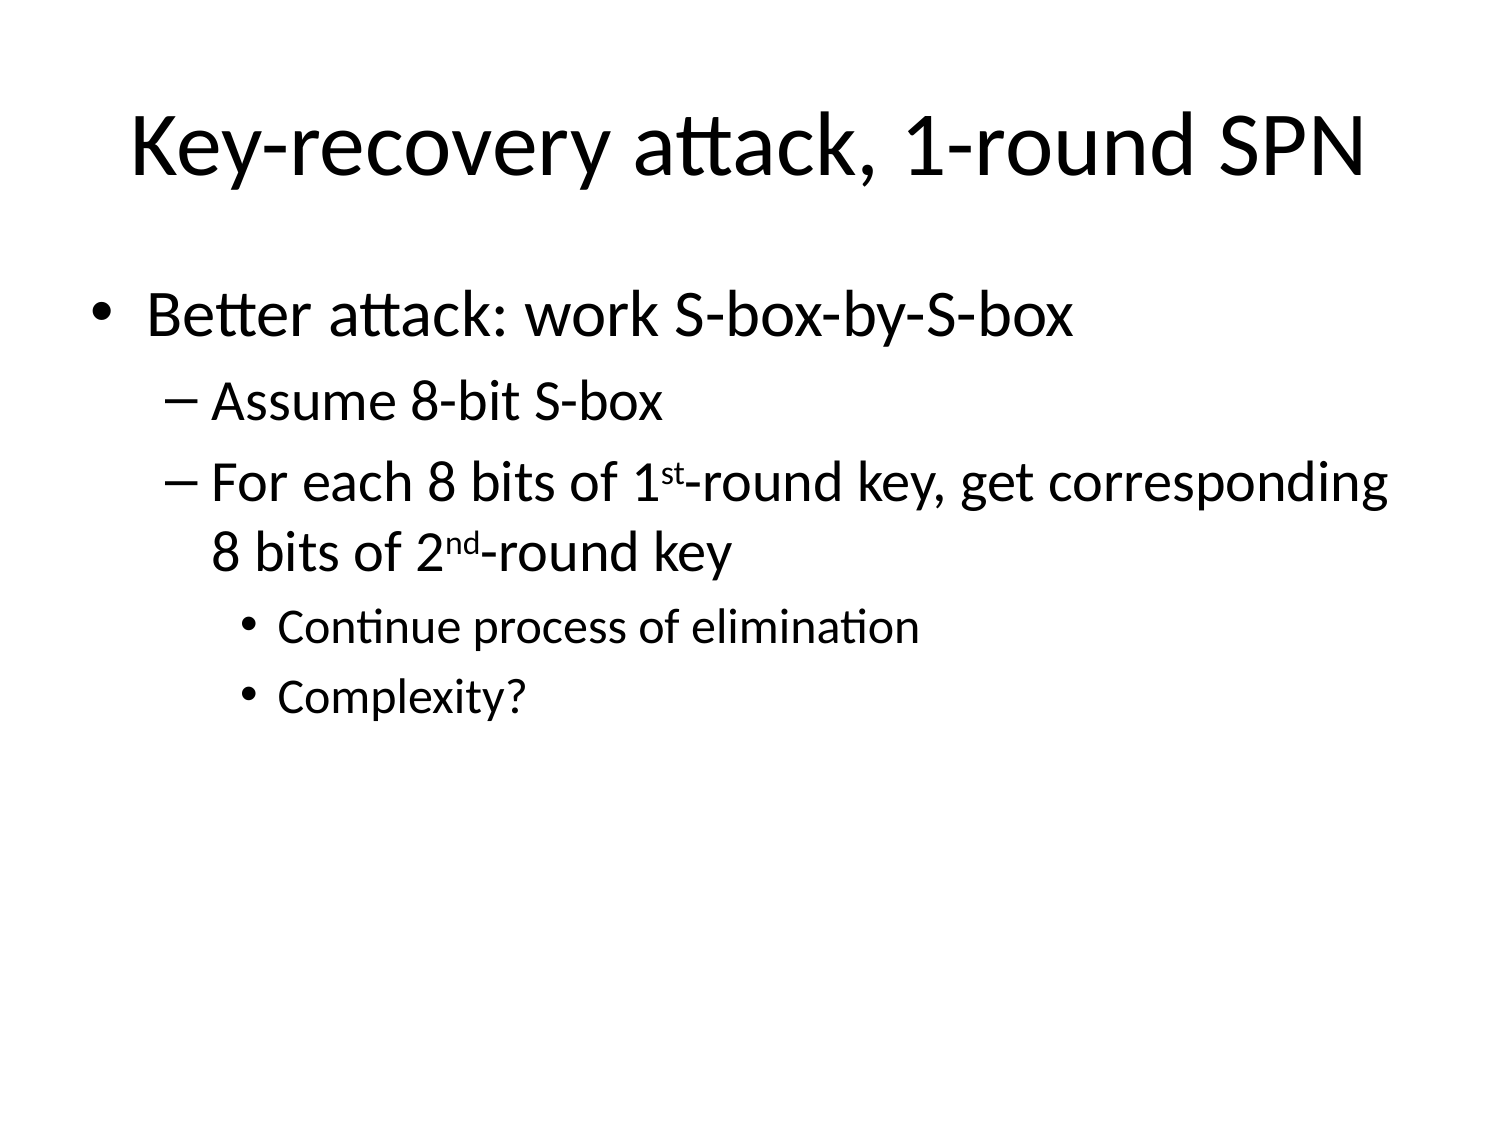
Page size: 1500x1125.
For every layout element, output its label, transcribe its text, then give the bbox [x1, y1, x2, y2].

title Key-recovery attack, 1-round SPN [75, 45, 1425, 233]
list Better attack: work S-box-by-S-box Assume 8-bit S-box For each 8 bits of 1st-round key, get corresponding 8 bits of 2nd-round key Continue process of elimination Complexity? [75, 262, 1425, 1005]
